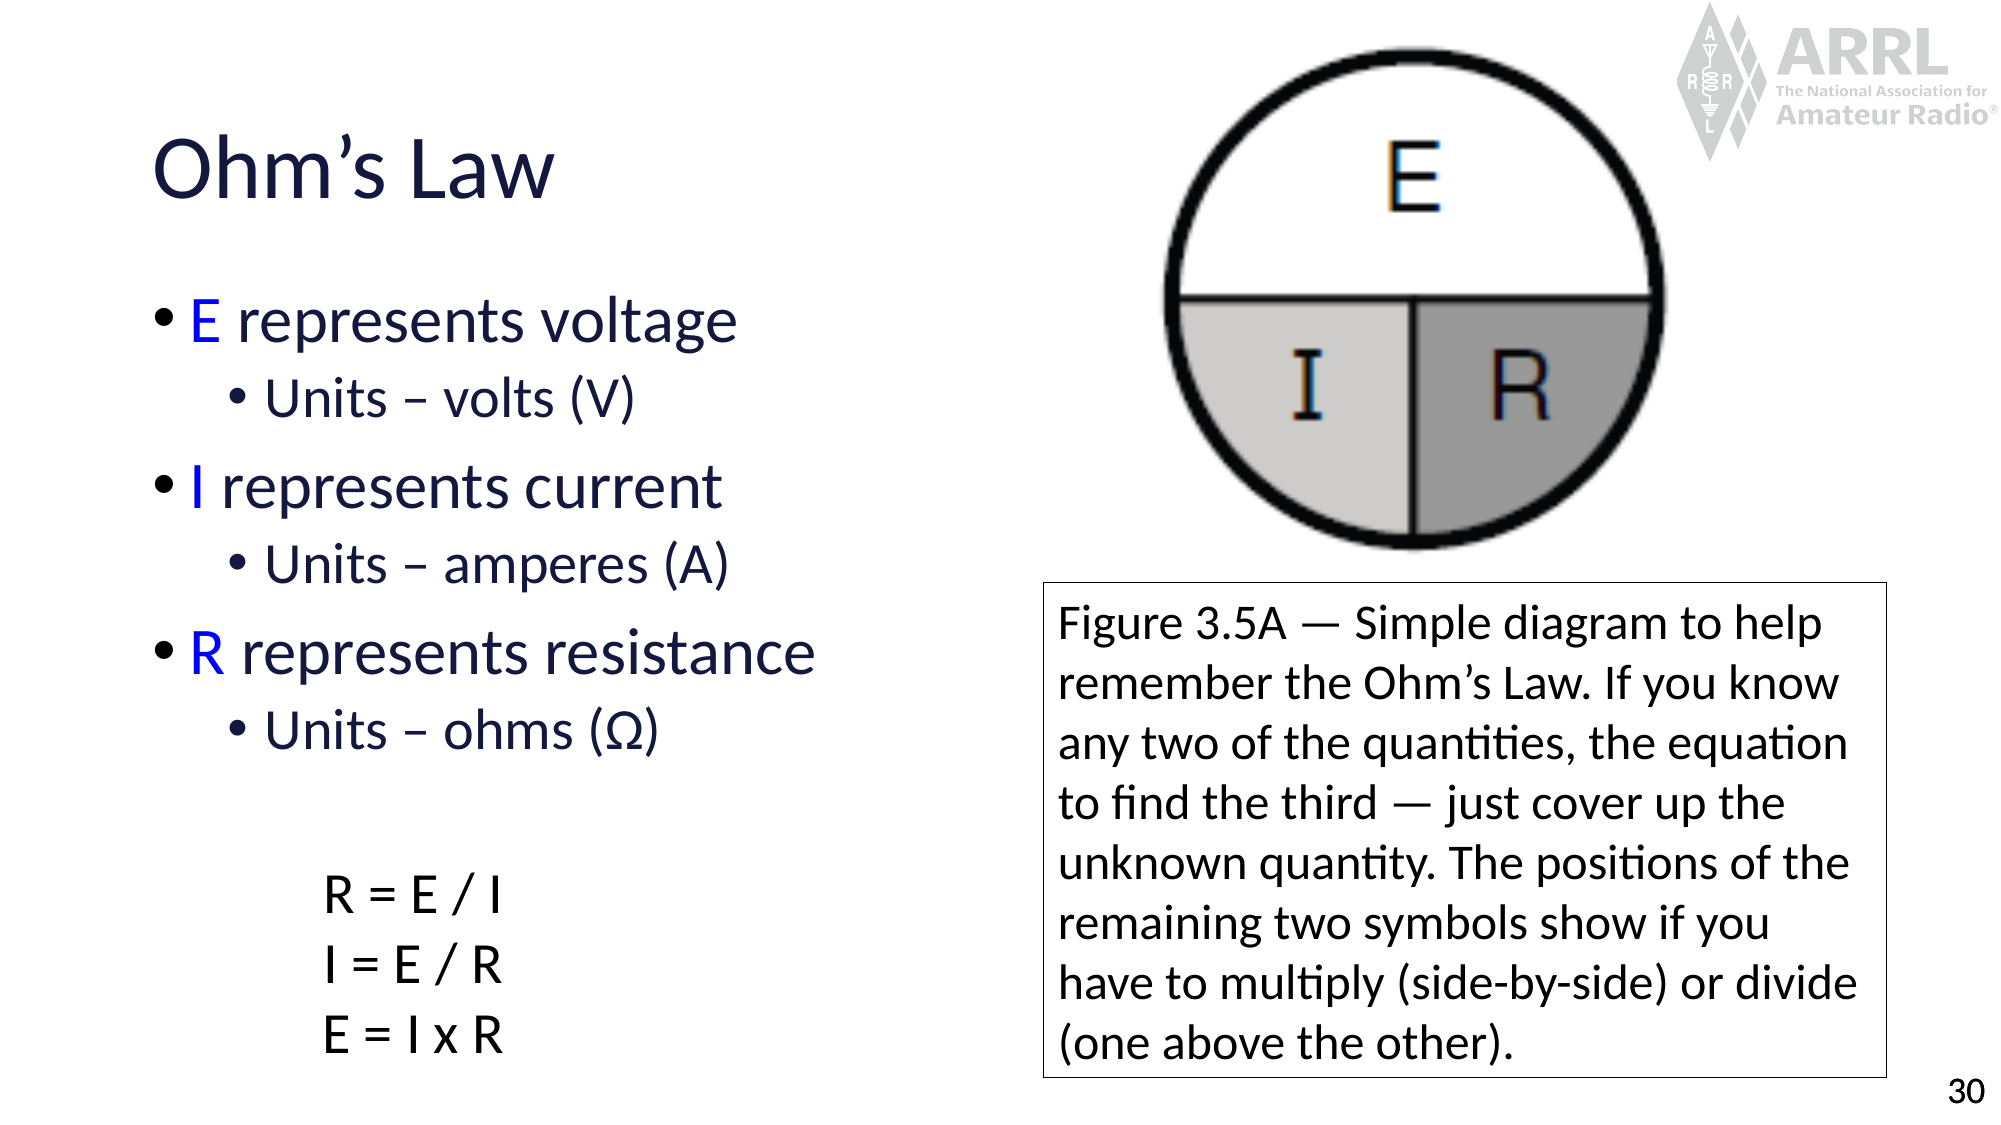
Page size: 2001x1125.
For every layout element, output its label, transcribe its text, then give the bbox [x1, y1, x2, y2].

text_box Figure 3.5A — Simple diagram to help remember the Ohm’s Law. If you know any two of the quantities, the equation to find the third — just cover up the unknown quantity. The positions of the remaining two symbols show if you have to multiply (side-by-side) or divide (one above the other). [1043, 582, 1887, 1078]
title Ohm’s Law [137, 59, 1154, 278]
text_box R = E / I I = E / R E = I x R [206, 847, 621, 1073]
title Ohm’s Law [1677, 59, 1863, 278]
picture [1154, 0, 2000, 563]
list E represents voltage Units – volts (V) I represents current Units – amperes (A) R represents resistance Units – ohms (Ω) [137, 277, 896, 739]
